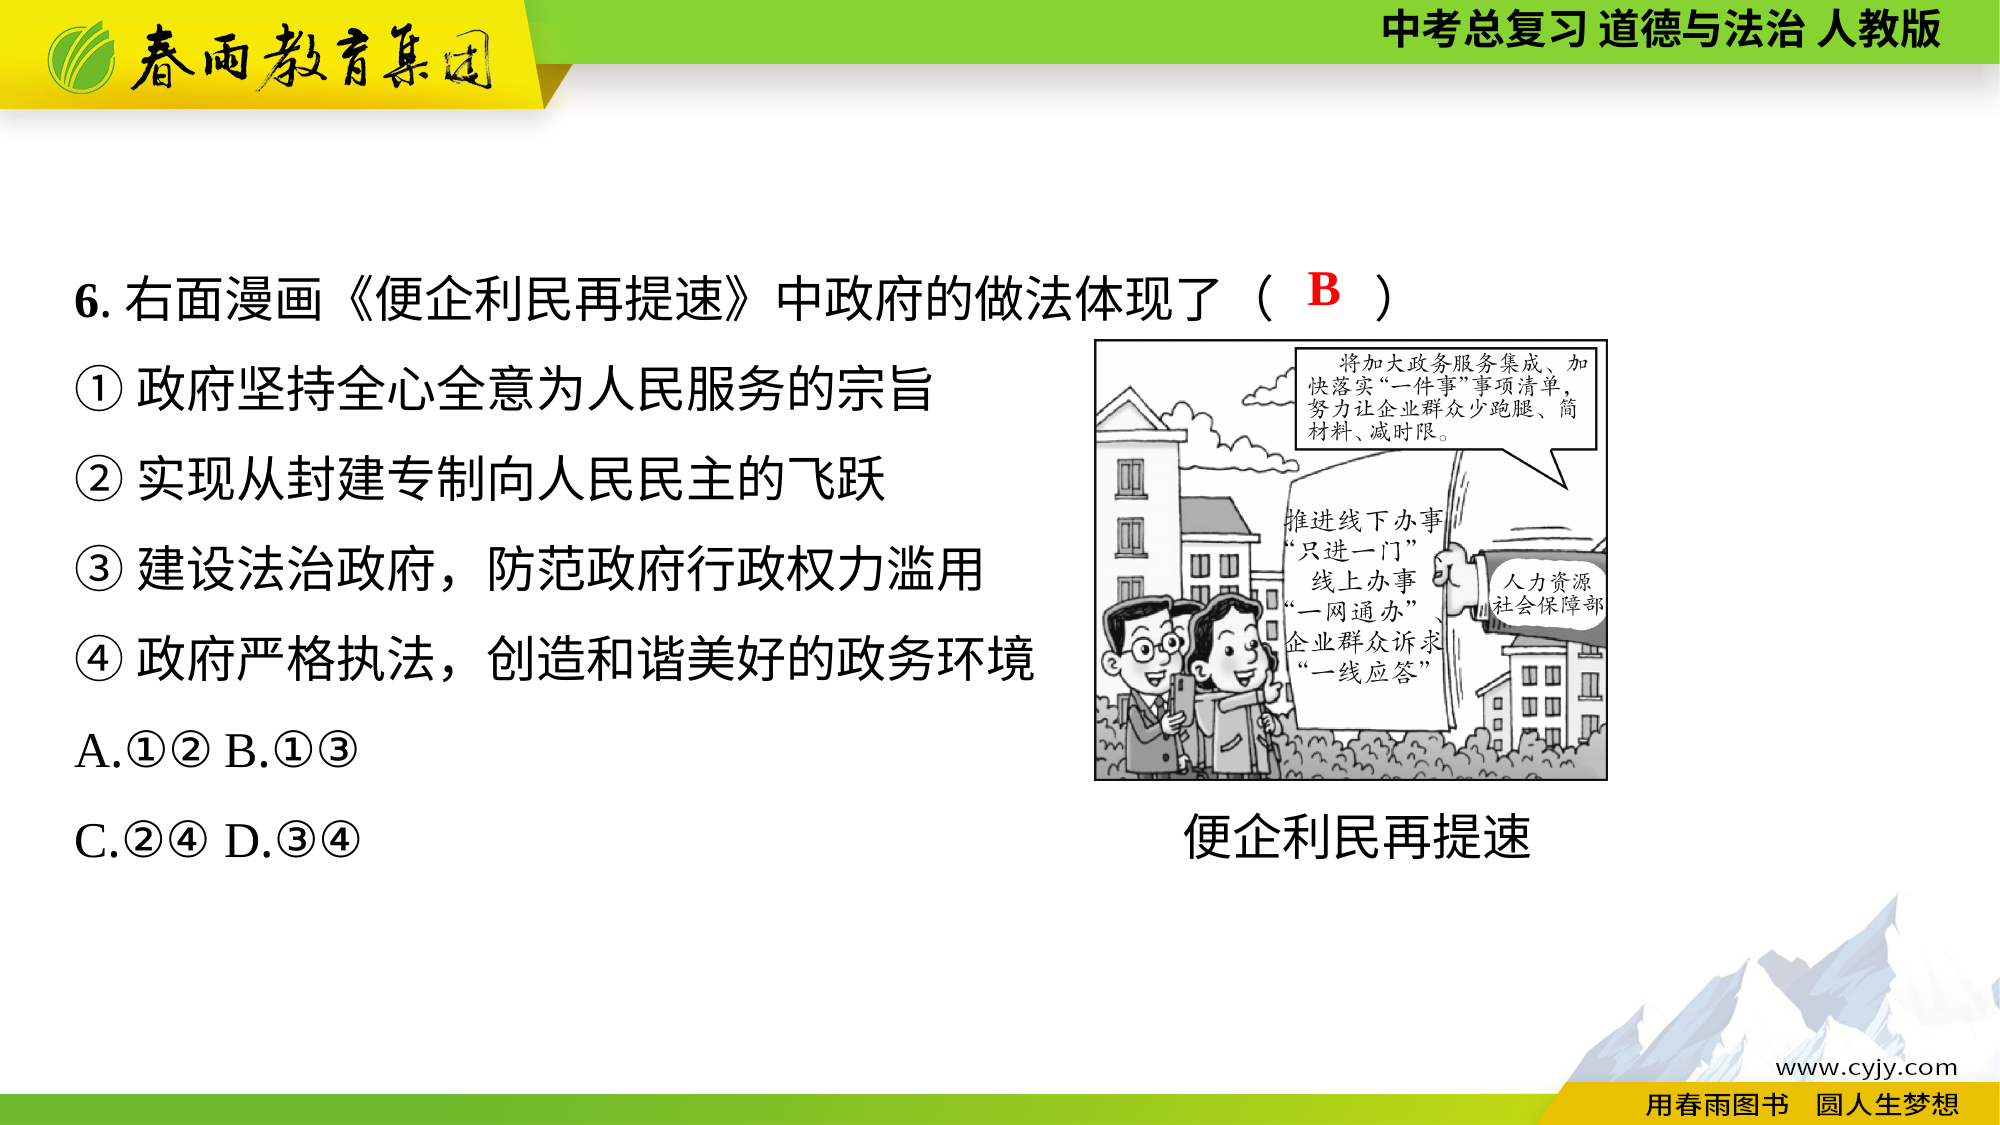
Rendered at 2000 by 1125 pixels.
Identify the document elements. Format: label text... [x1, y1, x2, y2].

picture [0, 0, 2000, 1125]
text_box B [1293, 247, 1356, 323]
list 6.右面漫画《便企利民再提速》中政府的做法体现了（ ） ①政府坚持全心全意为人民服务的宗旨 ②实现从封建专制向人民民主的飞跃 ③建设法治政府，防范政府行政权力滥用 ④政府严格执法，创造和谐美好的政务环境 A.①② B.①③ C.②④ D.③④ [59, 229, 1944, 870]
text_box 便企利民再提速 [1168, 790, 1548, 873]
